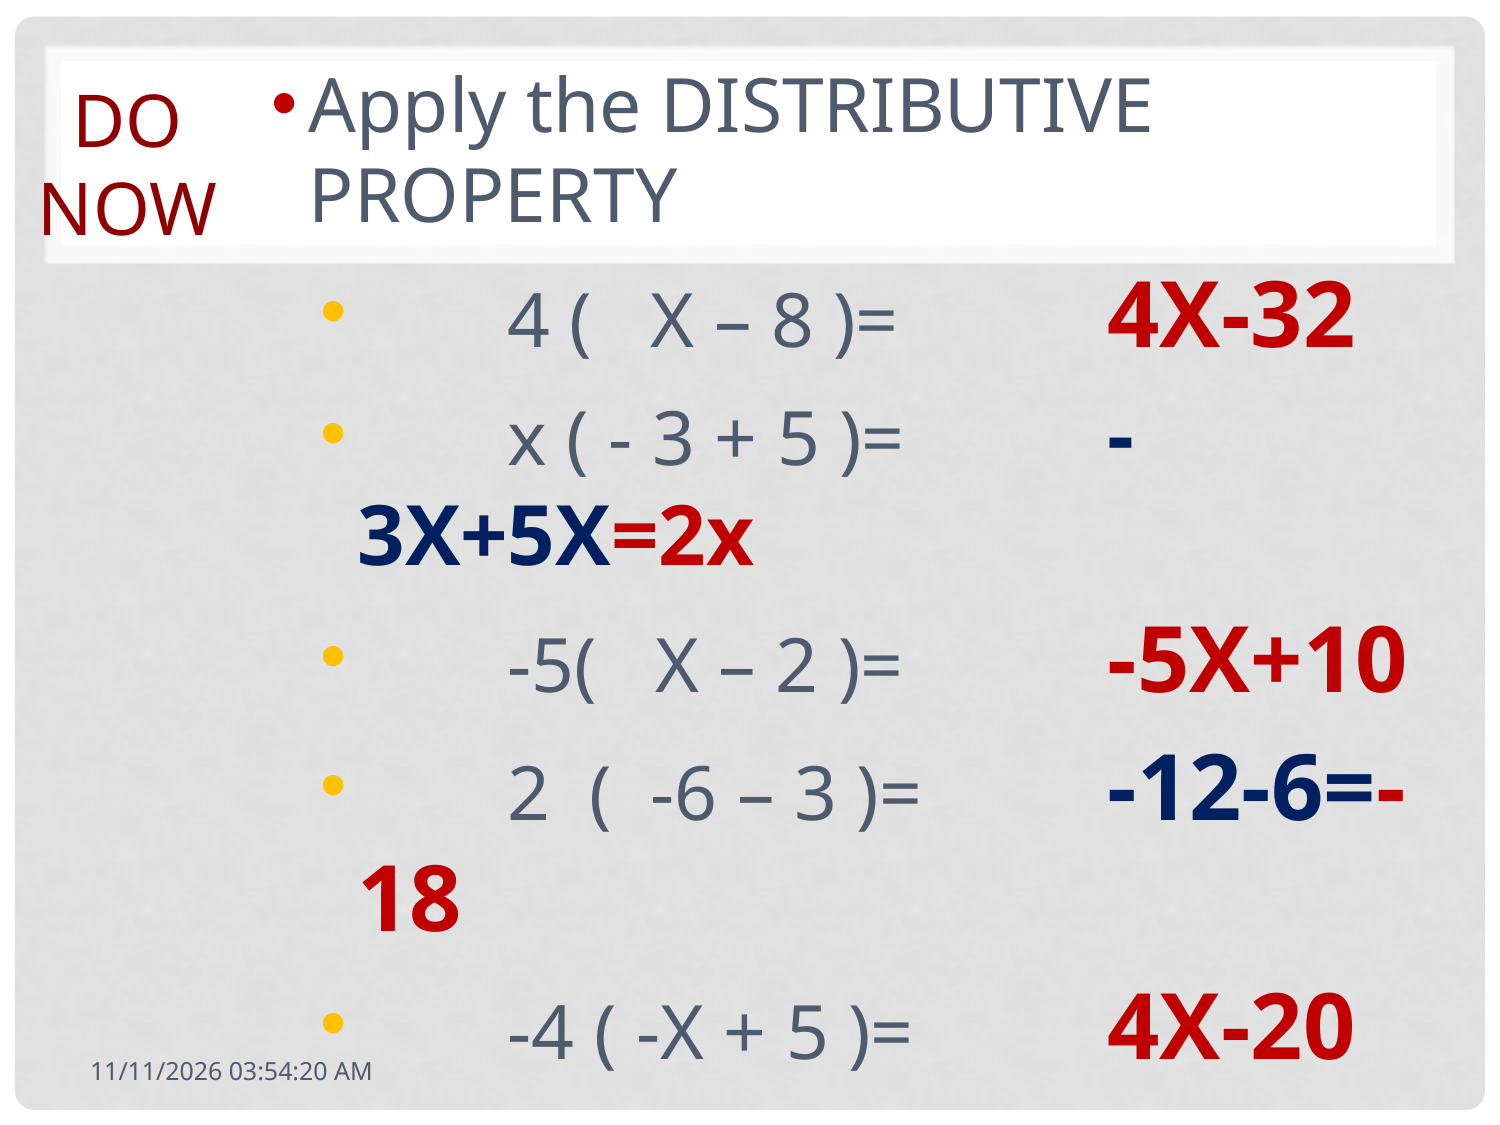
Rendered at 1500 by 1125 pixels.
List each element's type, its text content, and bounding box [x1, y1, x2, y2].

title Do now [0, 50, 237, 275]
list Apply the DISTRIBUTIVE PROPERTY 4 ( X – 8 )= 4X-32 x ( - 3 + 5 )= -3X+5X=2x -5( X – 2 )= -5X+10 2 ( -6 – 3 )= -12-6=-18 -4 ( -X + 5 )= 4X-20 [237, 50, 1488, 1125]
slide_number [75, 1042, 425, 1103]
